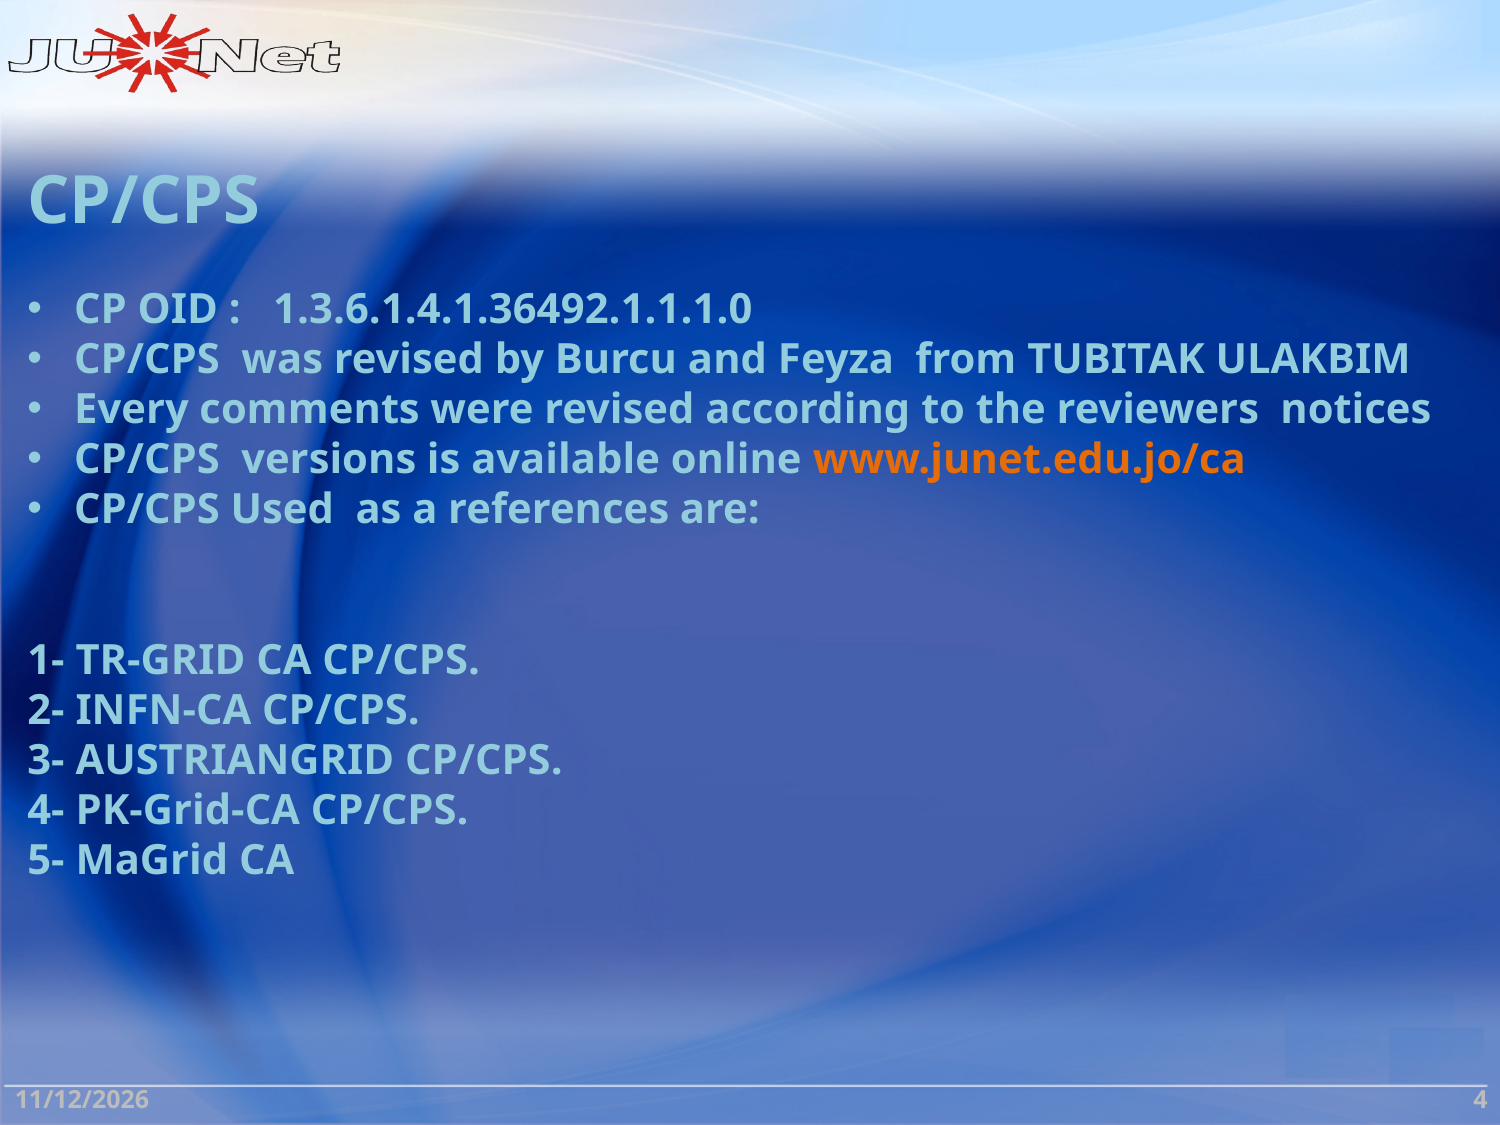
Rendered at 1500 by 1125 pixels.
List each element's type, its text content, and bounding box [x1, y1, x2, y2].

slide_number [0, 1052, 425, 1125]
text_box CP/CPS CP OID : 1.3.6.1.4.1.36492.1.1.1.0 CP/CPS was revised by Burcu and Feyza from TUBITAK ULAKBIM Every comments were revised according to the reviewers notices CP/CPS versions is available online www.junet.edu.jo/ca CP/CPS Used as a references are: 1- TR-GRID CA CP/CPS. 2- INFN-CA CP/CPS. 3- AUSTRIANGRID CP/CPS. 4- PK-Grid-CA CP/CPS. 5- MaGrid CA [12, 149, 1500, 1025]
slide_number 4 [1299, 1052, 1488, 1125]
picture [0, 0, 1500, 1125]
